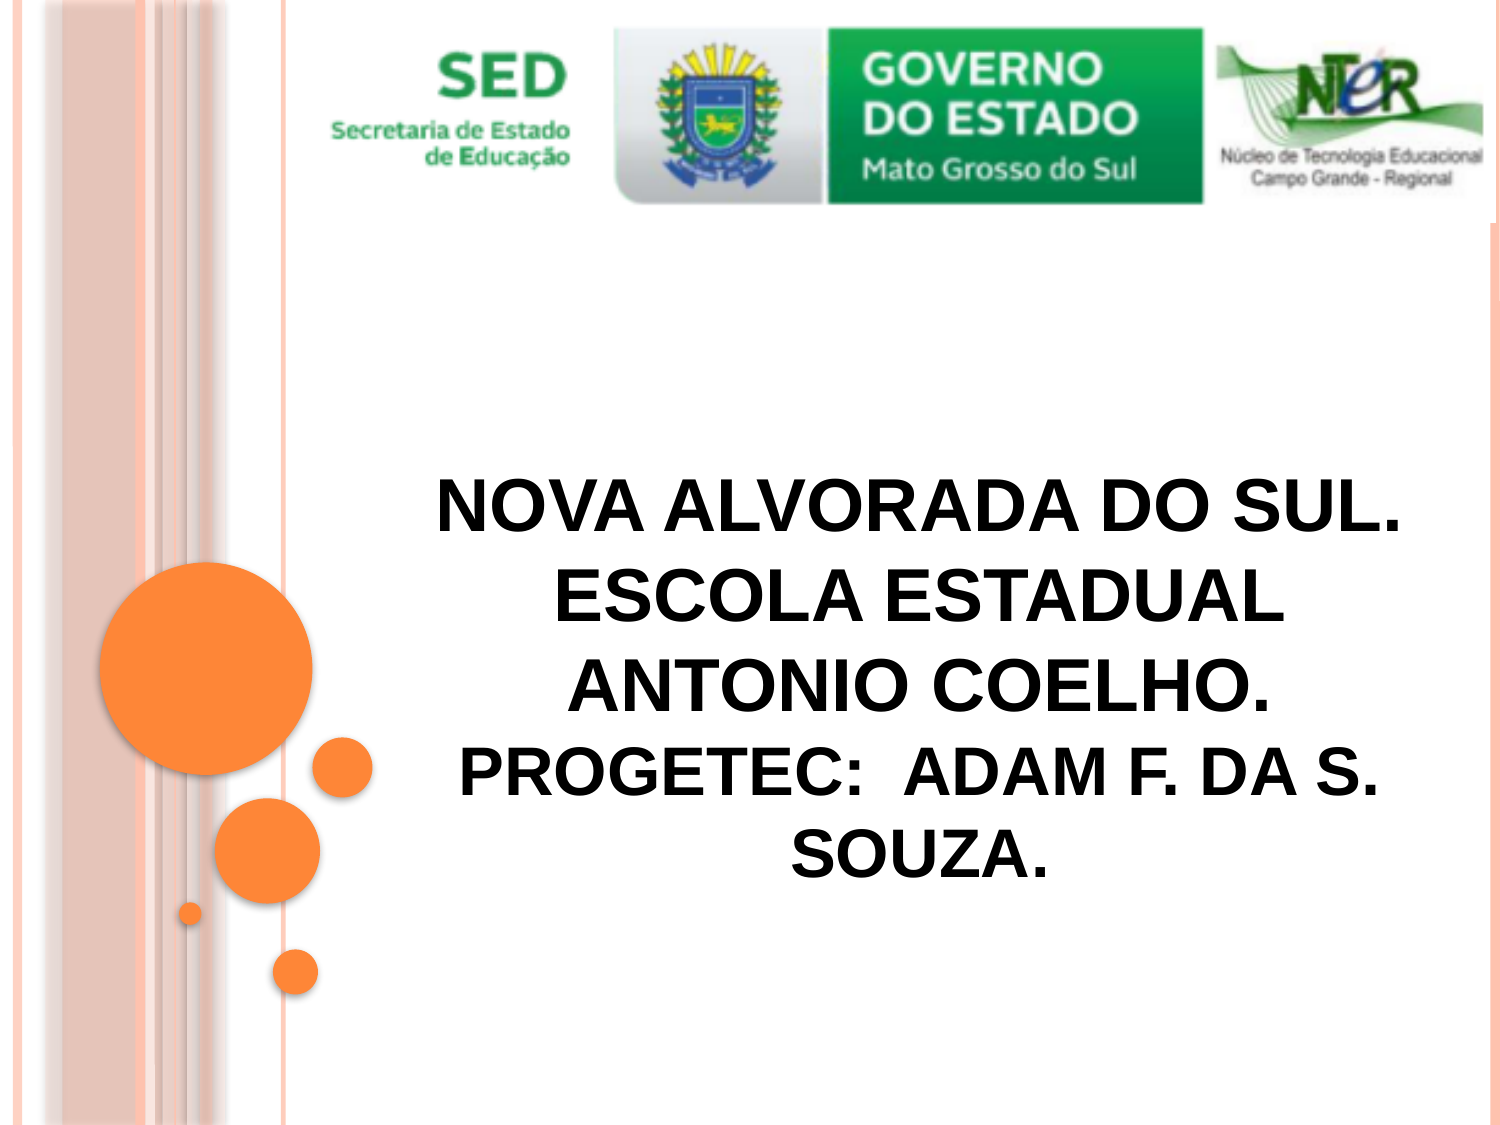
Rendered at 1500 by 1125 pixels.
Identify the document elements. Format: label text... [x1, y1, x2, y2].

title Nova Alvorada do Sul. Escola Estadual Antonio Coelho. Progetec: Adam F. da S. Souza. [375, 269, 1465, 1079]
picture [292, 0, 1500, 224]
